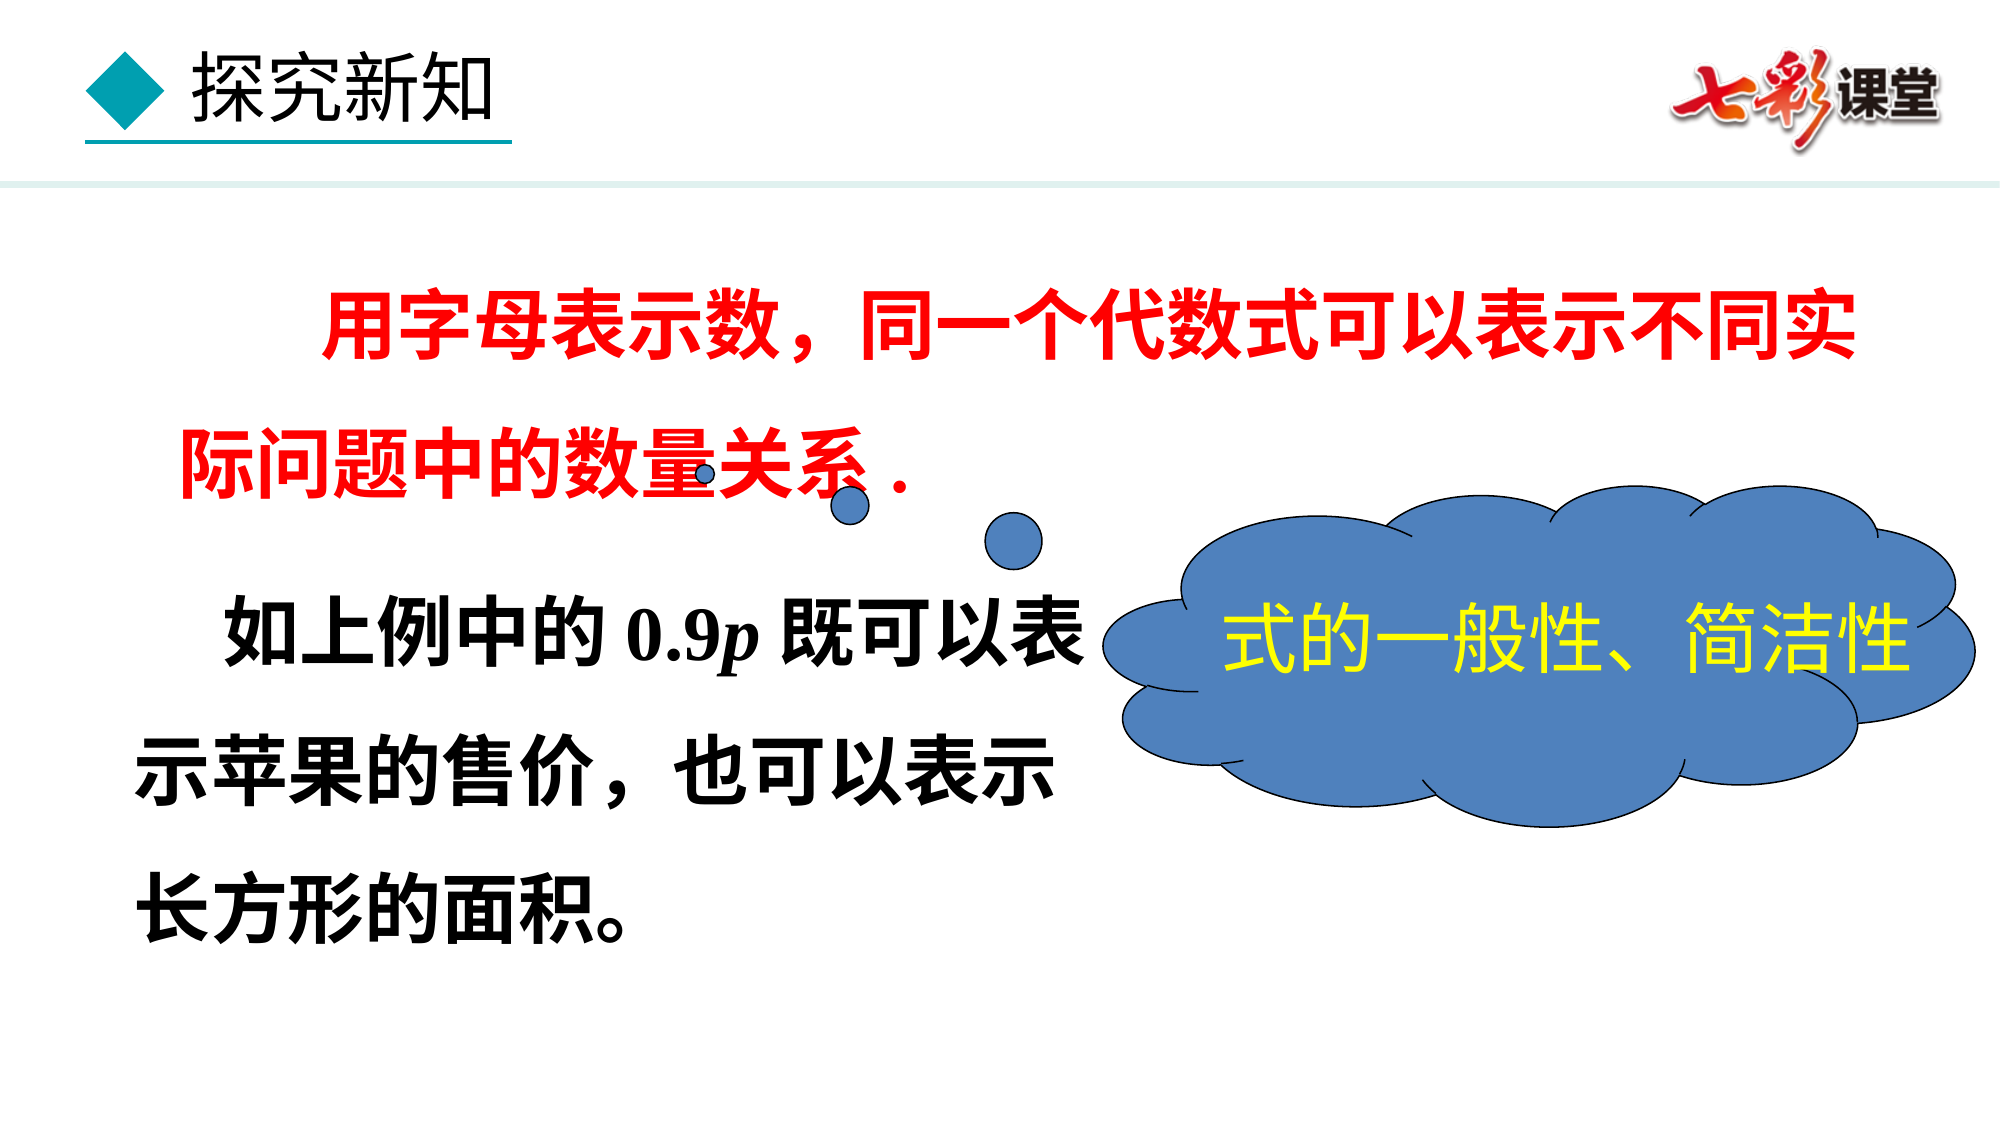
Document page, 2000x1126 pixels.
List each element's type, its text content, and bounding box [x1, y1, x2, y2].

text_box 用字母表示数，同一个代数式可以表示不同实际问题中的数量关系. [159, 220, 1953, 504]
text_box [1103, 484, 1975, 827]
text_box 如上例中的0.9p既可以表示苹果的售价，也可以表示长方形的面积。 [113, 527, 1130, 1102]
picture [1666, 42, 1948, 157]
